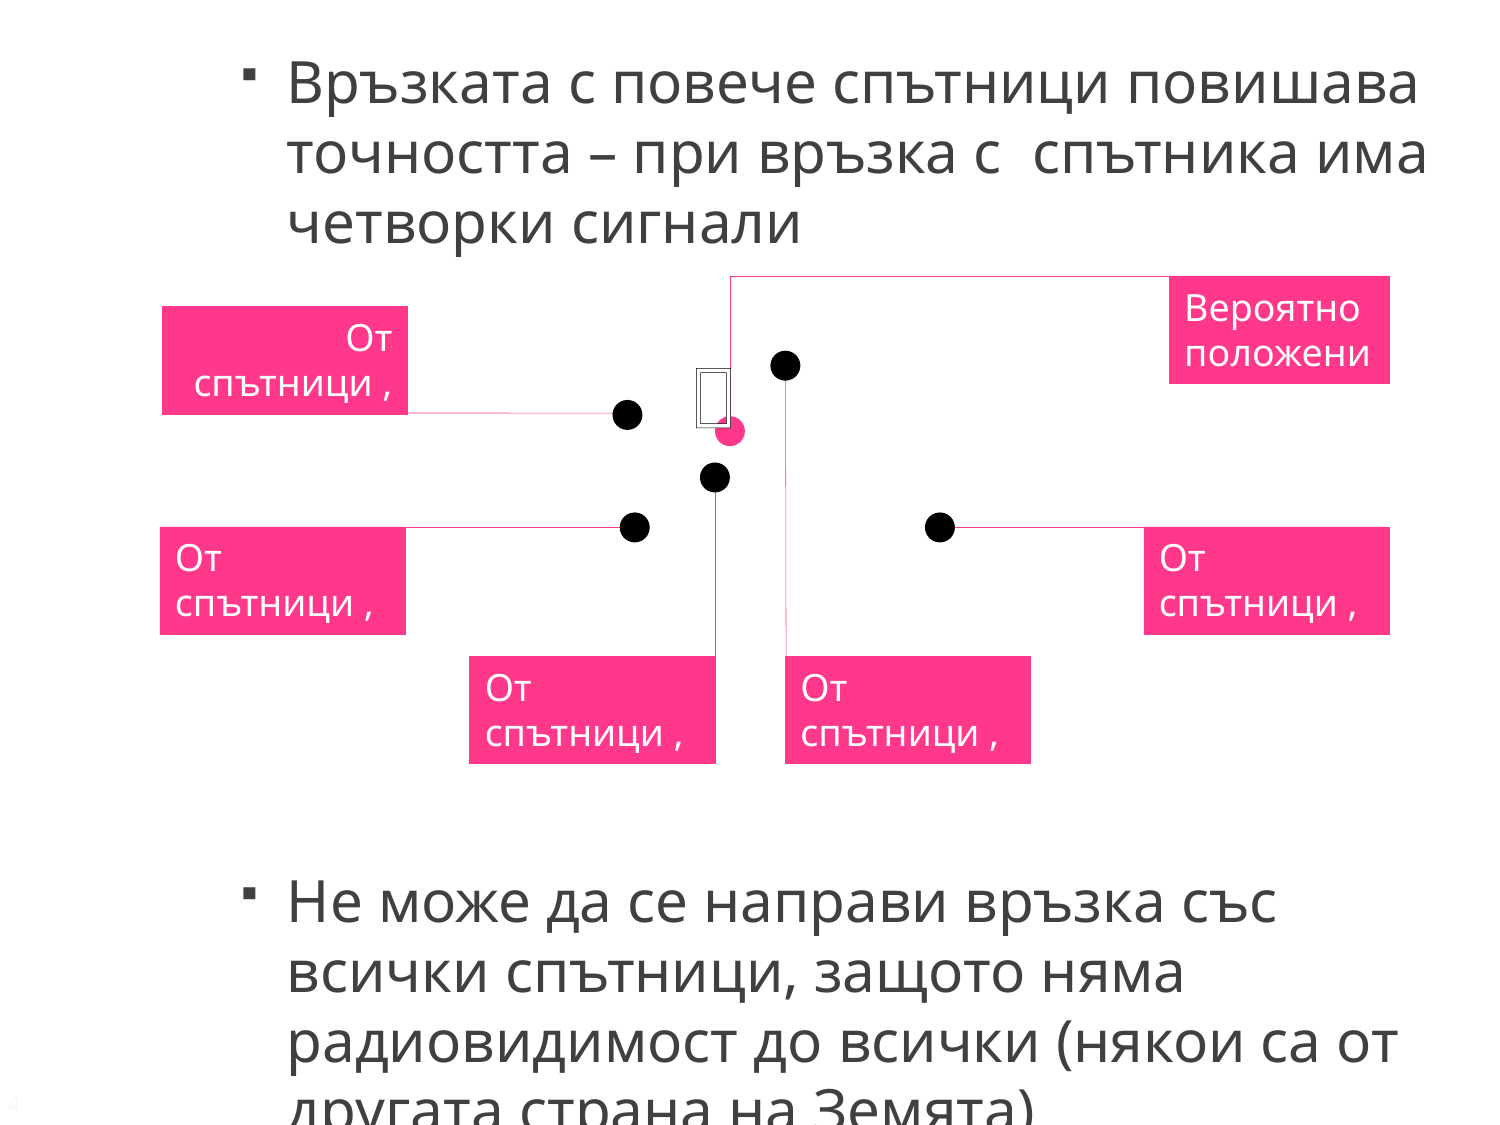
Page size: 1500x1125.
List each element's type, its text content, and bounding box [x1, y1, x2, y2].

text_box  [673, 337, 780, 452]
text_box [159, 526, 632, 635]
text_box [697, 460, 732, 494]
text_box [162, 306, 635, 415]
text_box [785, 440, 1031, 764]
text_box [954, 526, 1390, 635]
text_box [729, 275, 1390, 432]
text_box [469, 484, 716, 764]
text_box [612, 403, 645, 432]
